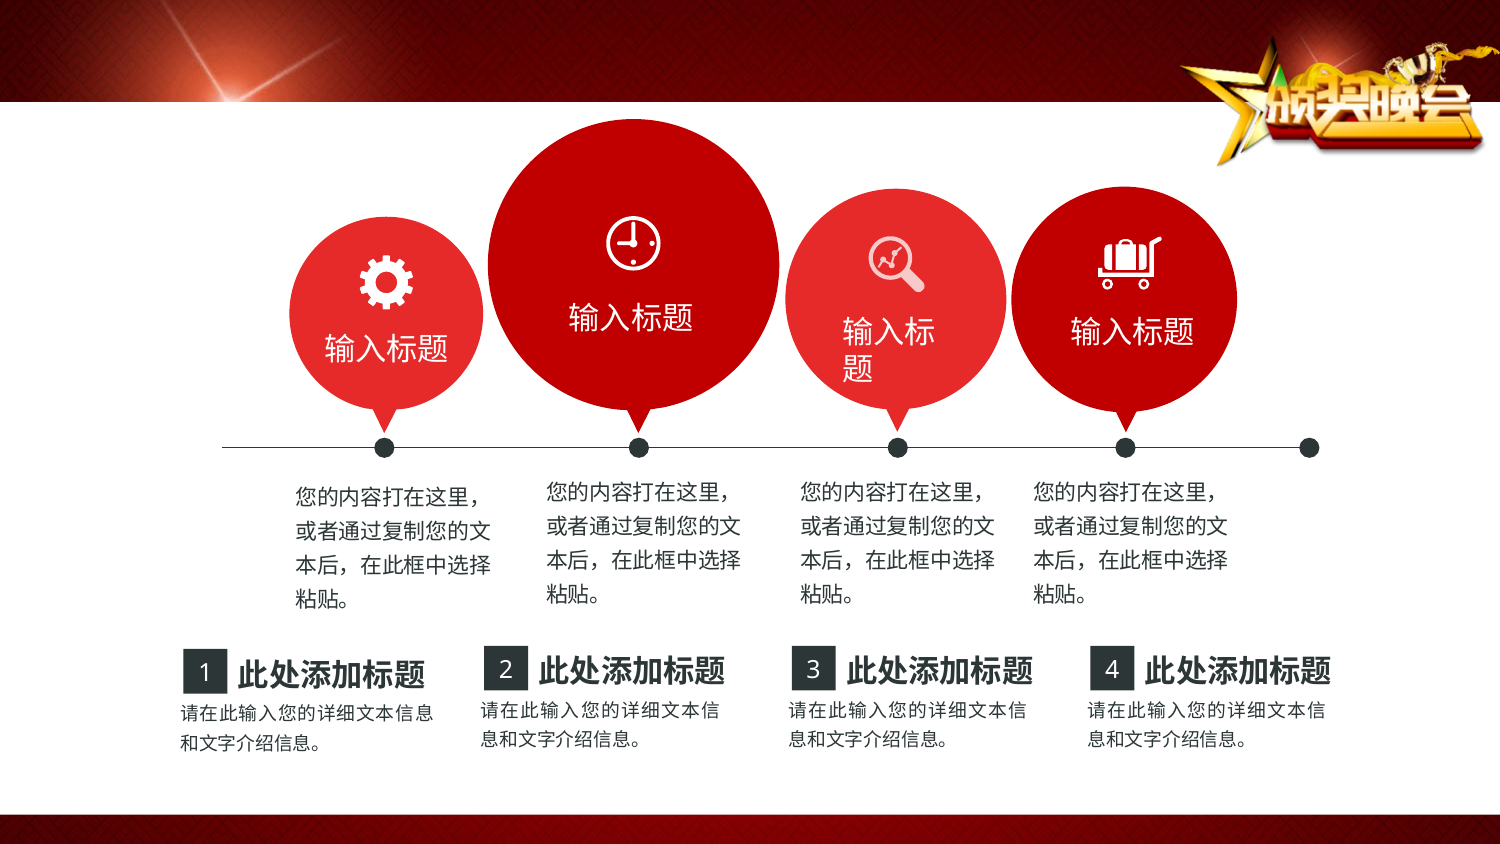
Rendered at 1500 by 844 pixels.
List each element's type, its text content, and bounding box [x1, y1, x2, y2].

text_box 请在此输入您的详细文本信息和文字介绍信息。 [1072, 684, 1341, 758]
text_box 您的内容打在这里，或者通过复制您的文本后，在此框中选择粘贴。 [785, 463, 1013, 615]
text_box 您的内容打在这里，或者通过复制您的文本后，在此框中选择粘贴。 [280, 468, 509, 620]
text_box [628, 448, 649, 458]
text_box 此处添加标题 [523, 644, 741, 697]
text_box 此处添加标题 [223, 647, 441, 687]
text_box [374, 437, 395, 447]
text_box 您的内容打在这里，或者通过复制您的文本后，在此框中选择粘贴。 [1018, 463, 1246, 615]
text_box [1115, 437, 1136, 447]
text_box [374, 448, 395, 458]
text_box 您的内容打在这里，或者通过复制您的文本后，在此框中选择粘贴。 [531, 463, 759, 615]
text_box 2 [484, 645, 529, 691]
text_box 此处添加标题 [1130, 644, 1348, 697]
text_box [1011, 186, 1238, 433]
picture [0, 815, 1500, 844]
text_box 3 [791, 645, 836, 691]
text_box 请在此输入您的详细文本信息和文字介绍信息。 [165, 687, 449, 762]
text_box [887, 437, 908, 447]
text_box 1 [183, 648, 228, 694]
text_box 4 [1090, 645, 1135, 691]
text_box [289, 216, 484, 434]
text_box [1299, 437, 1320, 458]
text_box 此处添加标题 [831, 644, 1049, 697]
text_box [785, 188, 1007, 432]
text_box 请在此输入您的详细文本信息和文字介绍信息。 [466, 684, 735, 758]
text_box 请在此输入您的详细文本信息和文字介绍信息。 [773, 684, 1043, 758]
text_box [629, 437, 649, 447]
picture [0, 0, 1500, 169]
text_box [487, 119, 780, 434]
text_box [887, 448, 908, 458]
text_box [1115, 448, 1136, 458]
